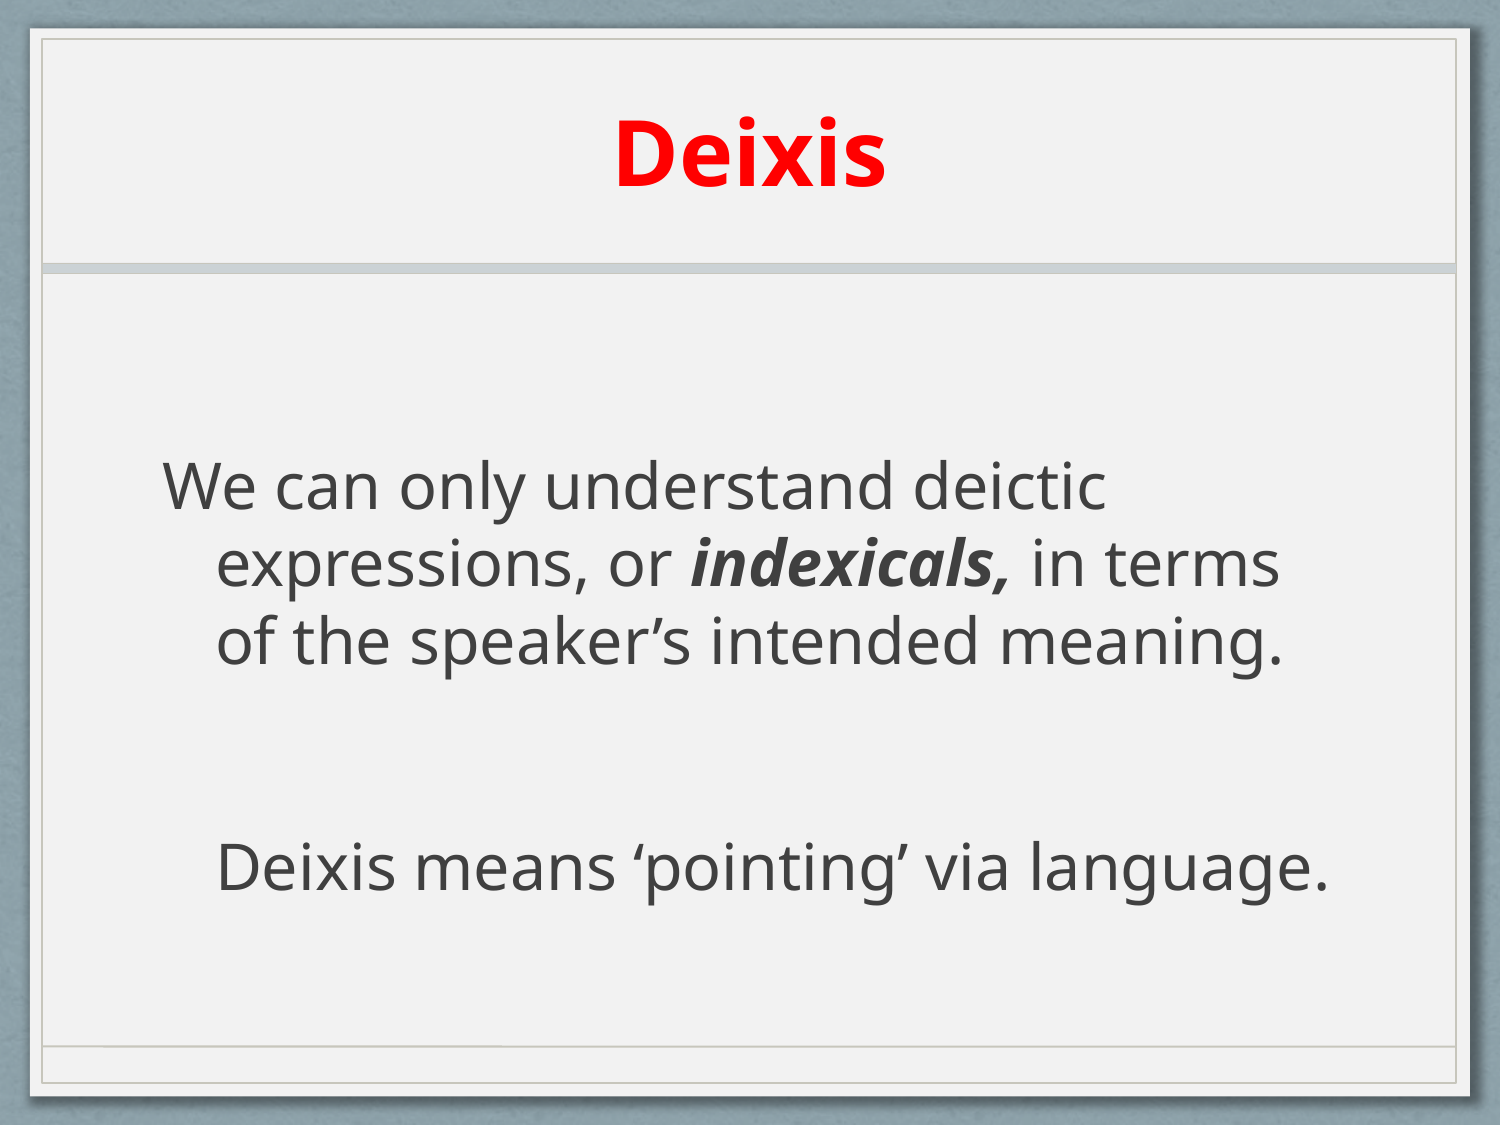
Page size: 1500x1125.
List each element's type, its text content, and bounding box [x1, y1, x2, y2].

title Deixis [147, 40, 1353, 260]
list We can only understand deictic expressions, or indexicals, in terms of the speaker’s intended meaning. Deixis means ‘pointing’ via language. [147, 350, 1353, 995]
